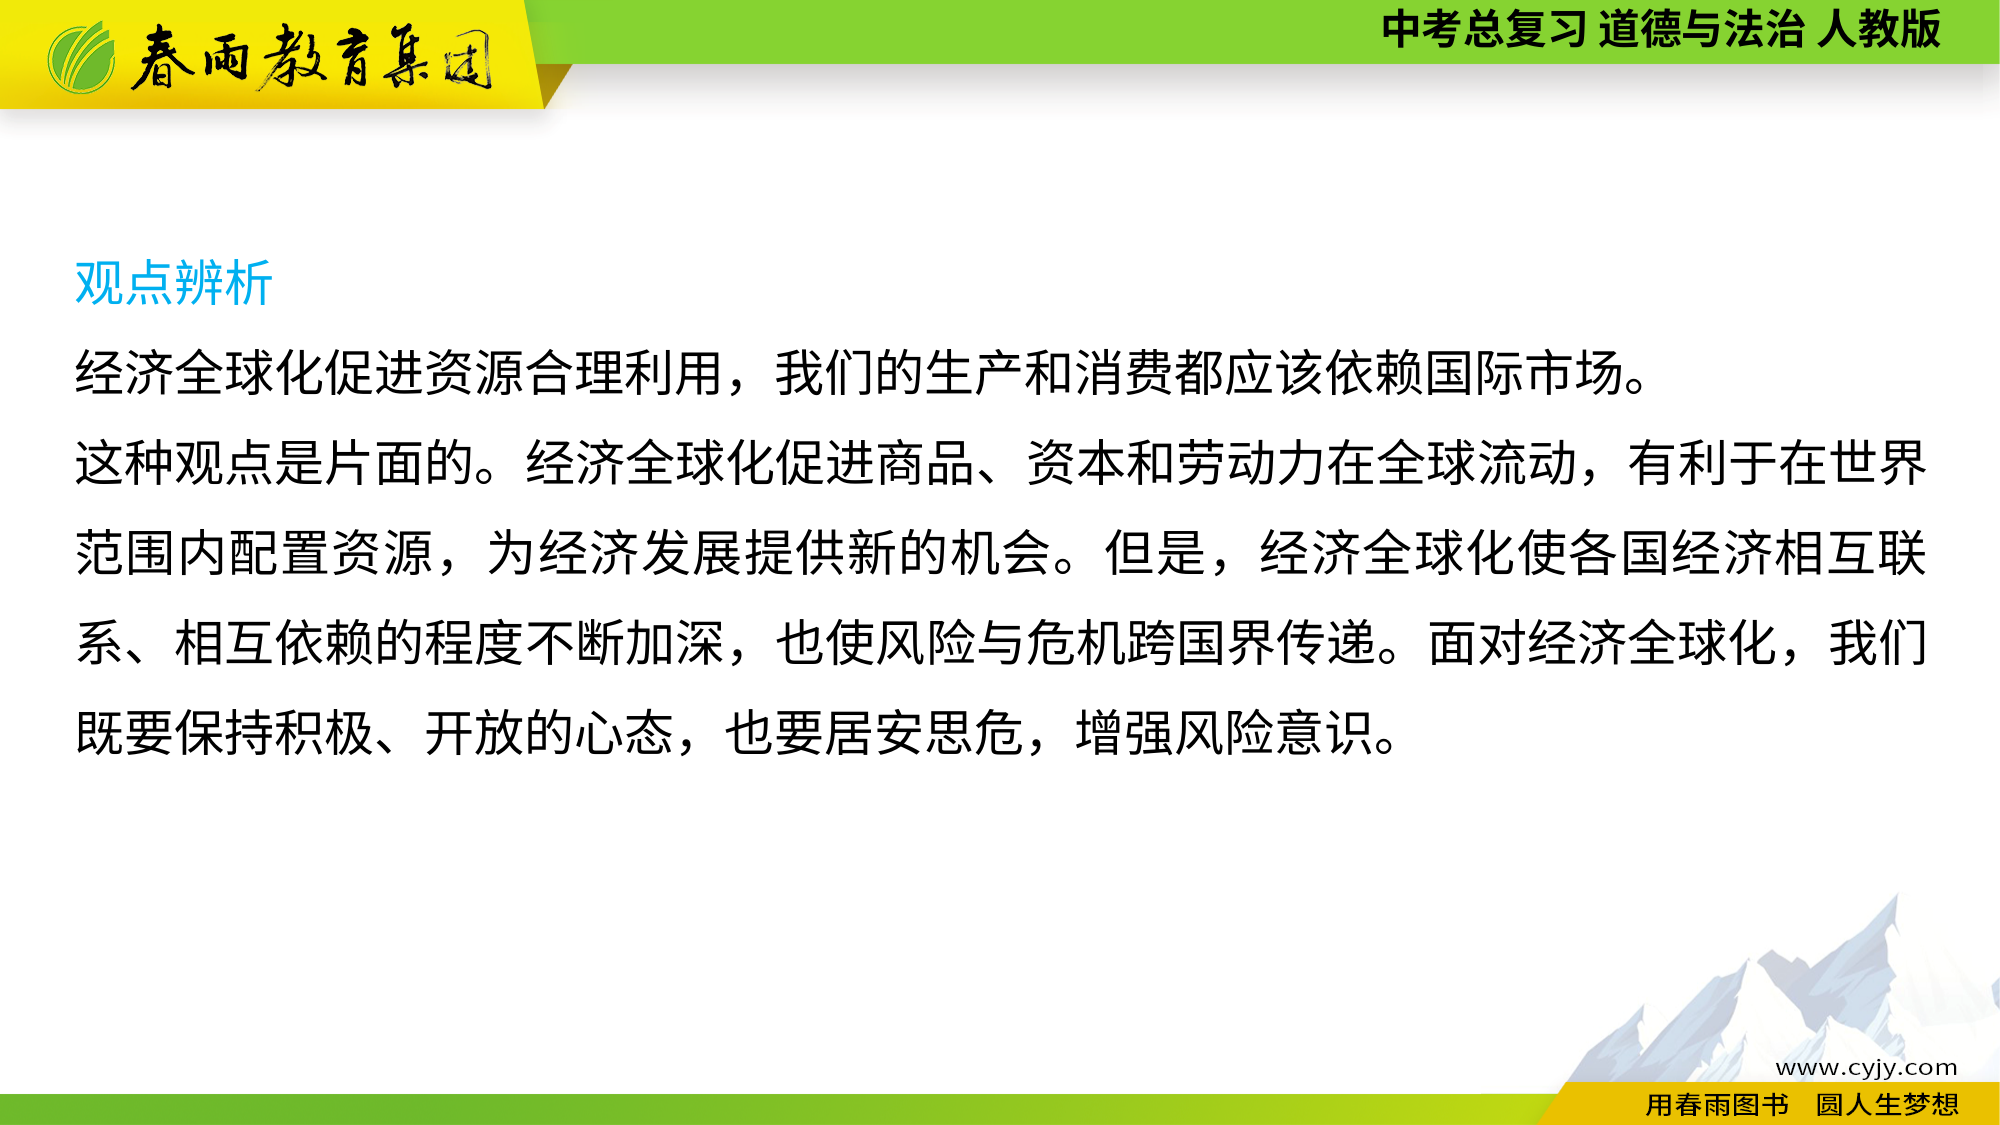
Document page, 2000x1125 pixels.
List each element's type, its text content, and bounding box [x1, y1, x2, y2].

list 观点辨析 经济全球化促进资源合理利用，我们的生产和消费都应该依赖国际市场。 这种观点是片面的。经济全球化促进商品、资本和劳动力在全球流动，有利于在世界范围内配置资源，为经济发展提供新的机会。但是，经济全球化使各国经济相互联系、相互依赖的程度不断加深，也使风险与危机跨国界传递。面对经济全球化，我们既要保持积极、开放的心态，也要居安思危，增强风险意识。 [59, 214, 1944, 764]
picture [0, 0, 2000, 1125]
